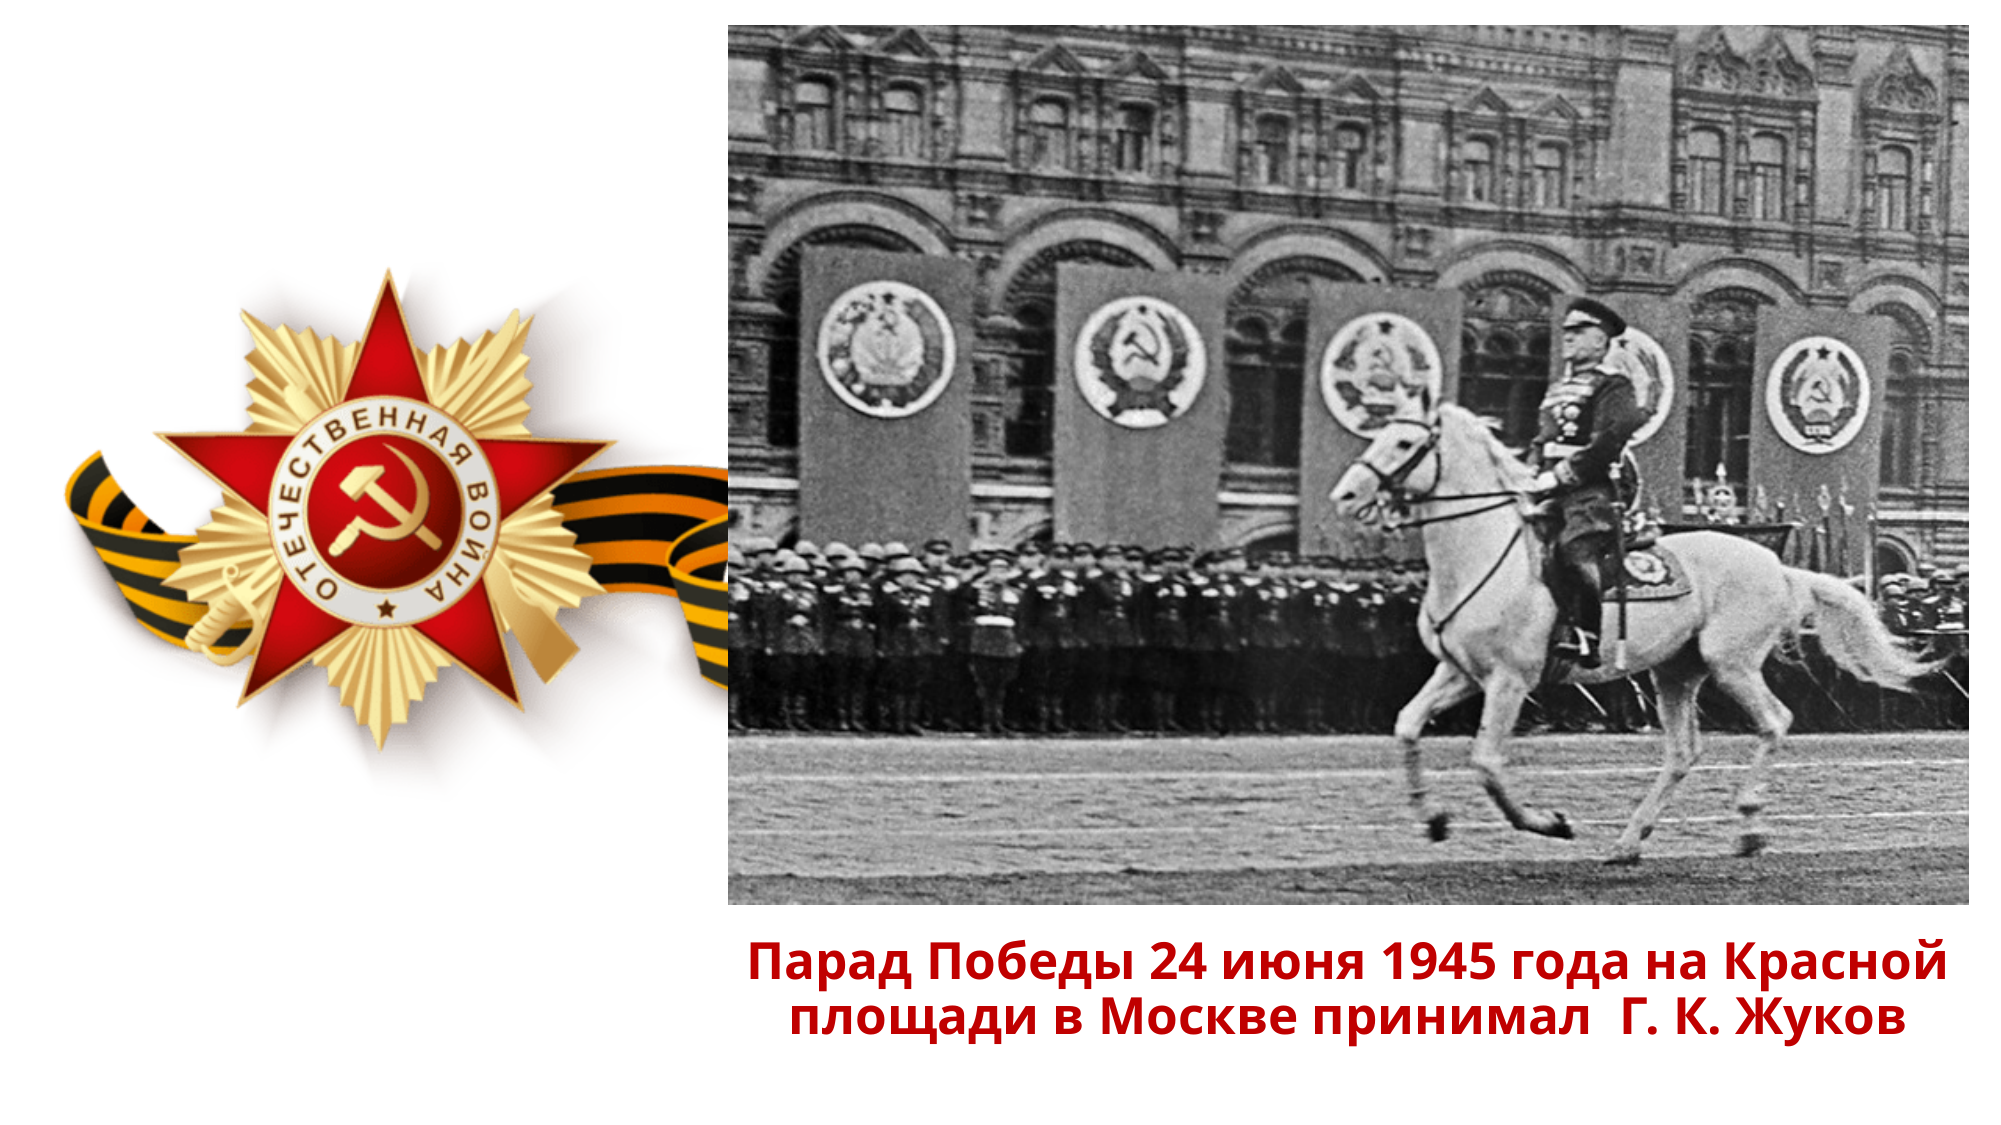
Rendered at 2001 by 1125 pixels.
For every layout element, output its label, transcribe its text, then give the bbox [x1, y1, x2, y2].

picture [48, 25, 1969, 905]
text_box Парад Победы 24 июня 1945 года на Красной площади в Москве принимал Г. К. Жуков [728, 927, 1969, 1109]
